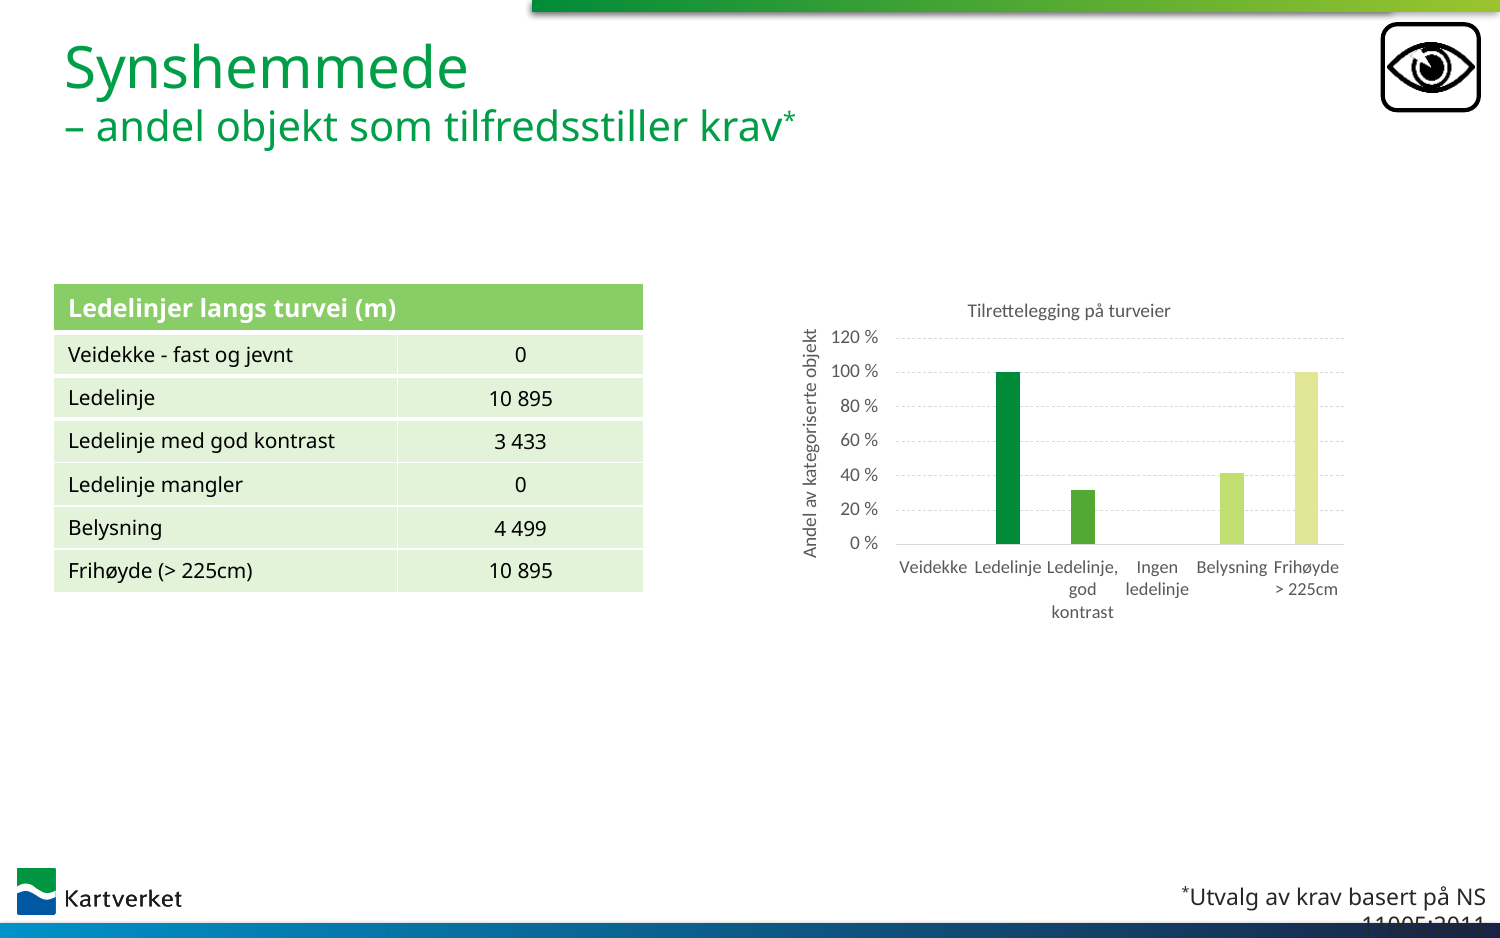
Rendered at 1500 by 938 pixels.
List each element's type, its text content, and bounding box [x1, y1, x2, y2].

text_box Synshemmede – andel objekt som tilfredsstiller krav* [49, 24, 1431, 158]
picture [791, 291, 1348, 630]
text_box *Utvalg av krav basert på NS 11005:2011 [1068, 873, 1500, 938]
table_cell 3 433 [398, 421, 643, 462]
table_cell Veidekke - fast og jevnt [54, 335, 397, 374]
table_cell Ledelinje mangler [54, 463, 397, 505]
table_header Ledelinjer langs turvei (m) [54, 284, 643, 330]
table_cell Ledelinje [54, 378, 397, 417]
table_cell Ledelinje med god kontrast [54, 421, 397, 462]
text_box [1382, 24, 1480, 111]
table_cell 0 [398, 335, 643, 374]
table_cell 10 895 [398, 378, 643, 417]
table_cell 0 [398, 463, 643, 505]
table_cell Belysning [54, 507, 397, 548]
table_cell 10 895 [398, 550, 643, 592]
table_cell Frihøyde (> 225cm) [54, 550, 397, 592]
table_cell 4 499 [398, 507, 643, 548]
